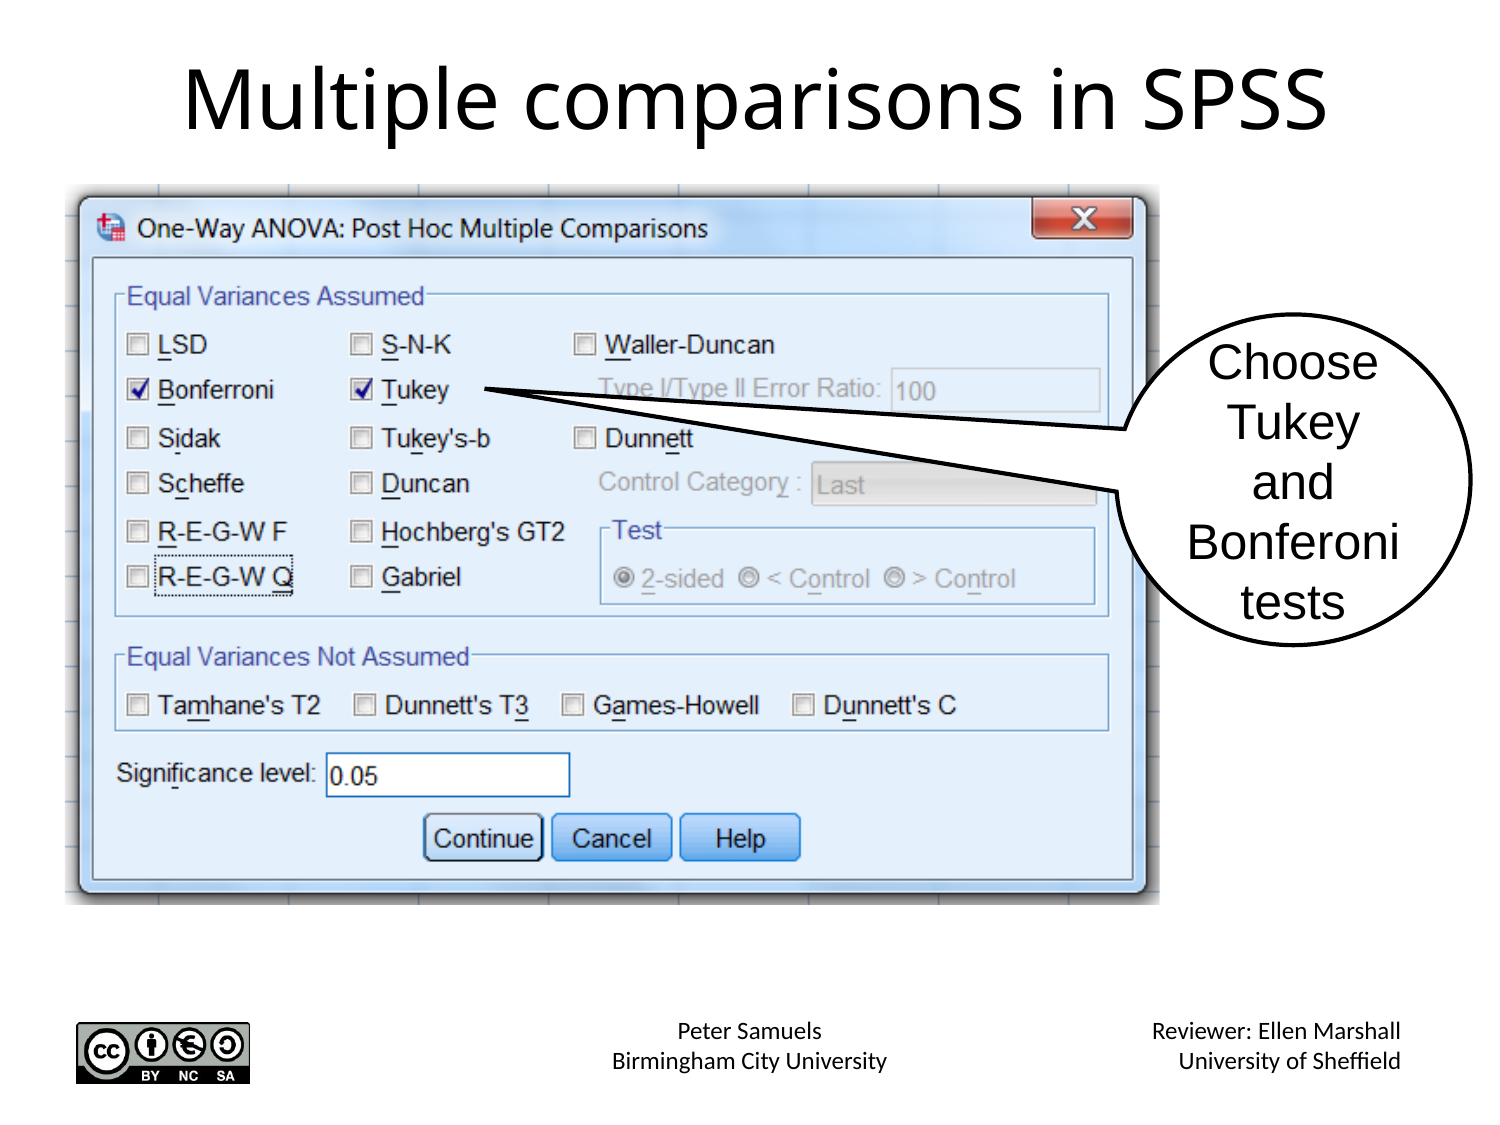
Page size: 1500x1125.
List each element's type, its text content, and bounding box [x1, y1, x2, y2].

picture [64, 184, 1160, 906]
picture [76, 1022, 251, 1084]
text_box Choose Tukey and Bonferoni tests [1165, 314, 1471, 646]
text_box Peter Samuels Birmingham City University [549, 1007, 951, 1083]
title Multiple comparisons in SPSS [41, 19, 1471, 173]
text_box Reviewer: Ellen Marshall University of Sheffield [1038, 1007, 1417, 1083]
